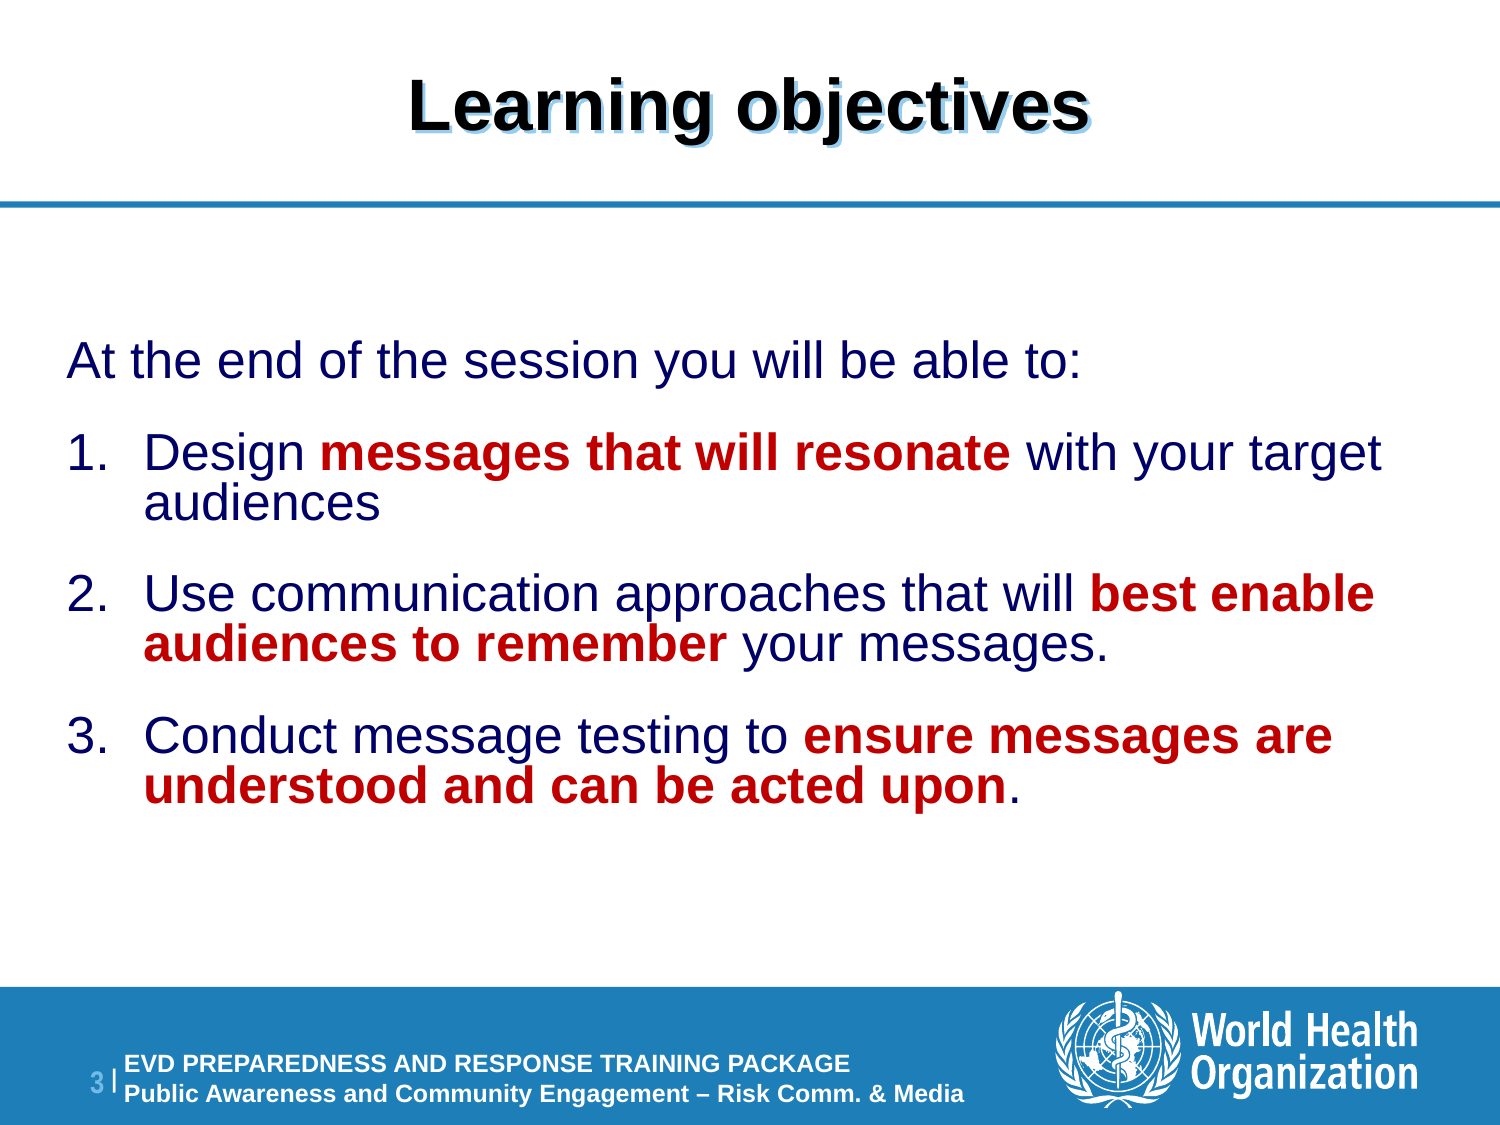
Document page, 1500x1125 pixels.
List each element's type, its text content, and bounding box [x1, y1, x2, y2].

title Learning objectives [0, 0, 1500, 204]
list At the end of the session you will be able to: Design messages that will resonate with your target audiences Use communication approaches that will best enable audiences to remember your messages. Conduct message testing to ensure messages are understood and can be acted upon. [66, 338, 1427, 837]
